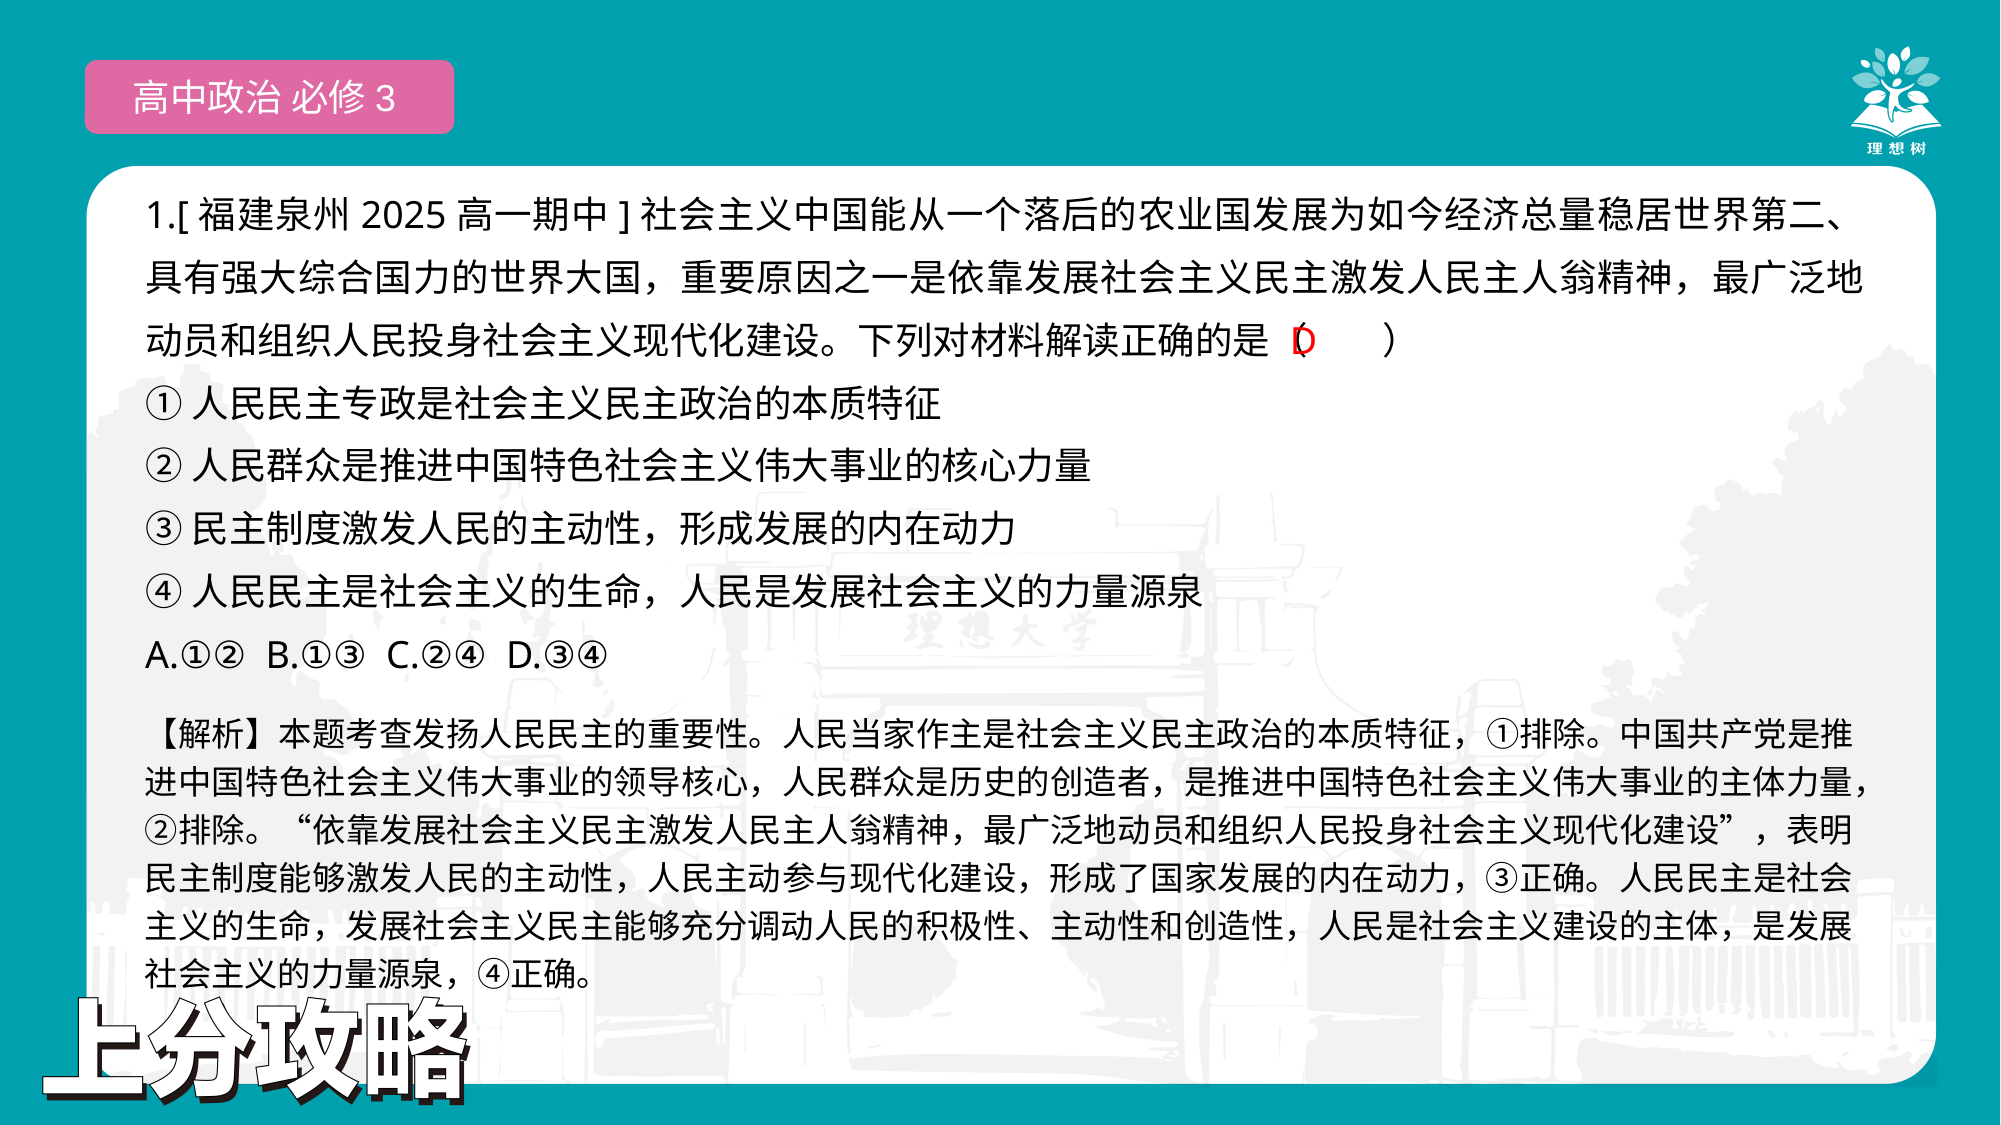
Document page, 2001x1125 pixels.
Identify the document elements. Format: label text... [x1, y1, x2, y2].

text_box 【解析】本题考查发扬人民民主的重要性。人民当家作主是社会主义民主政治的本质特征，①排除。中国共产党是推进中国特色社会主义伟大事业的领导核心，人民群众是历史的创造者，是推进中国特色社会主义伟大事业的主体力量，②排除。“依靠发展社会主义民主激发人民主人翁精神，最广泛地动员和组织人民投身社会主义现代化建设”，表明民主制度能够激发人民的主动性，人民主动参与现代化建设，形成了国家发展的内在动力，③正确。人民民主是社会主义的生命，发展社会主义民主能够充分调动人民的积极性、主动性和创造性，人民是社会主义建设的主体，是发展社会主义的力量源泉，④正确。 [130, 697, 1869, 1000]
text_box 1.[福建泉州2025高一期中]社会主义中国能从一个落后的农业国发展为如今经济总量稳居世界第二、具有强大综合国力的世界大国，重要原因之一是依靠发展社会主义民主激发人民主人翁精神，最广泛地动员和组织人民投身社会主义现代化建设。下列对材料解读正确的是（ ） ①人民民主专政是社会主义民主政治的本质特征 ②人民群众是推进中国特色社会主义伟大事业的核心力量 ③民主制度激发人民的主动性，形成发展的内在动力 ④人民民主是社会主义的生命，人民是发展社会主义的力量源泉 A.①② B.①③ C.②④ D.③④ [130, 165, 1880, 684]
text_box D [1265, 287, 1382, 370]
text_box 高中政治 必修3 [83, 58, 456, 135]
picture [0, 0, 2001, 1125]
